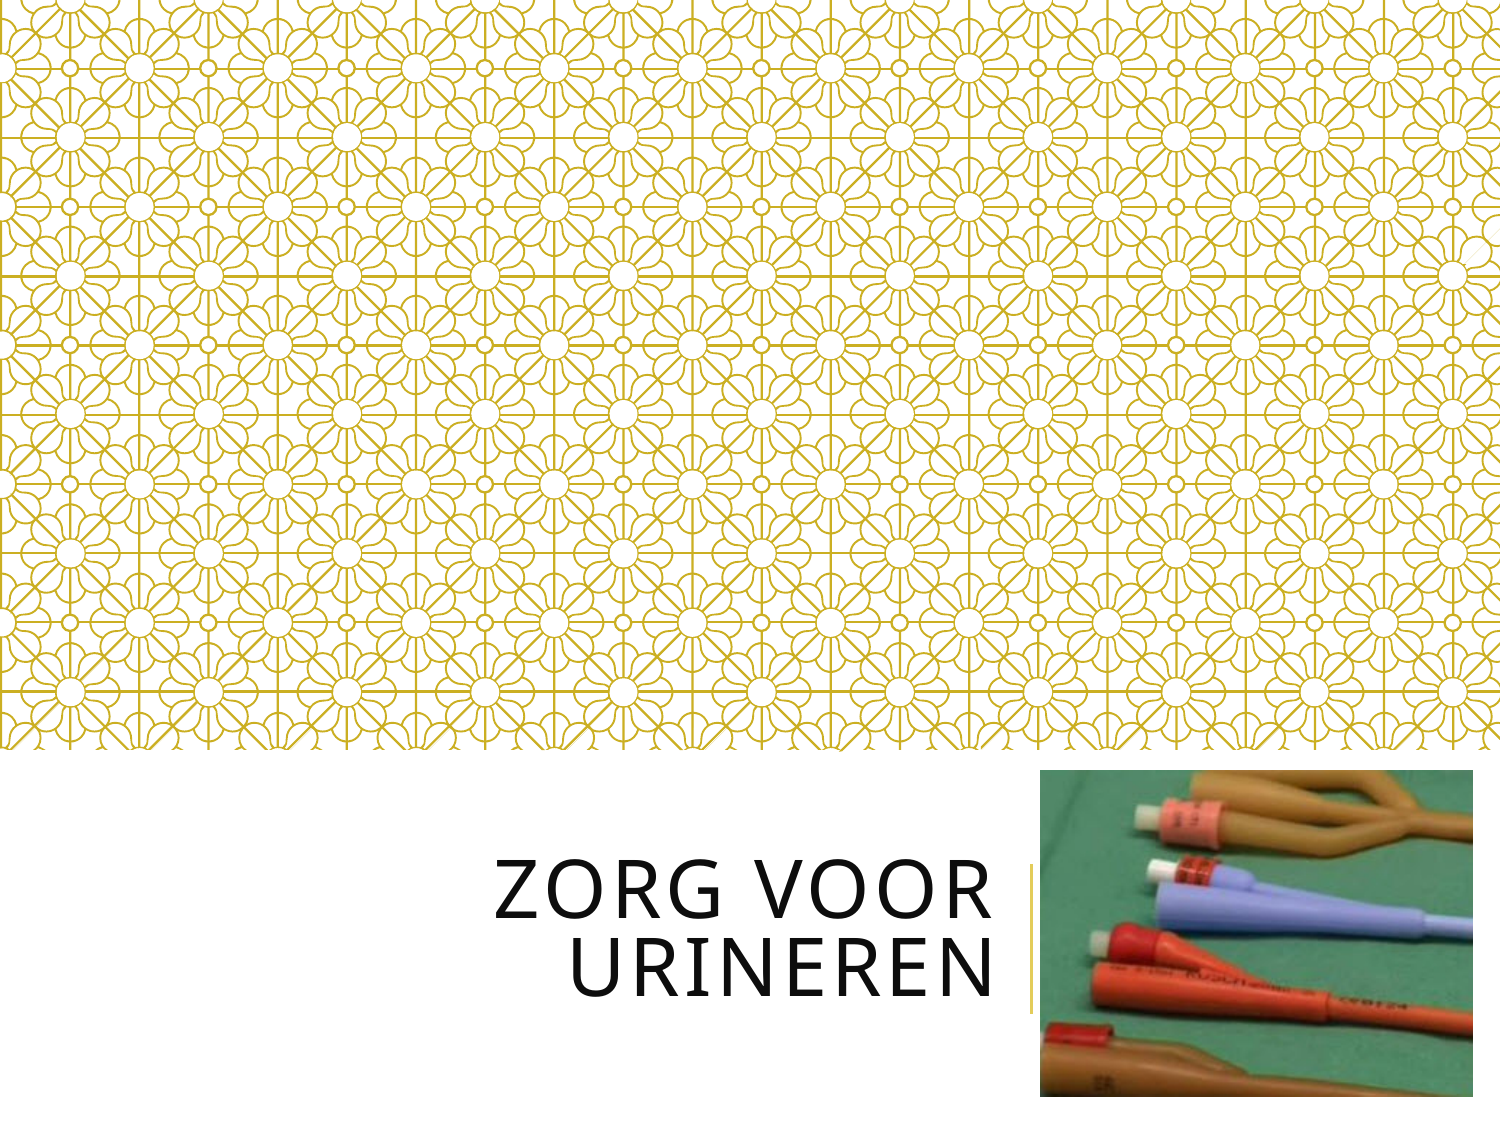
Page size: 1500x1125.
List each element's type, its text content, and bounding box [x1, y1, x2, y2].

title Zorg voor urineren [56, 813, 1013, 1054]
picture [1040, 770, 1473, 1098]
